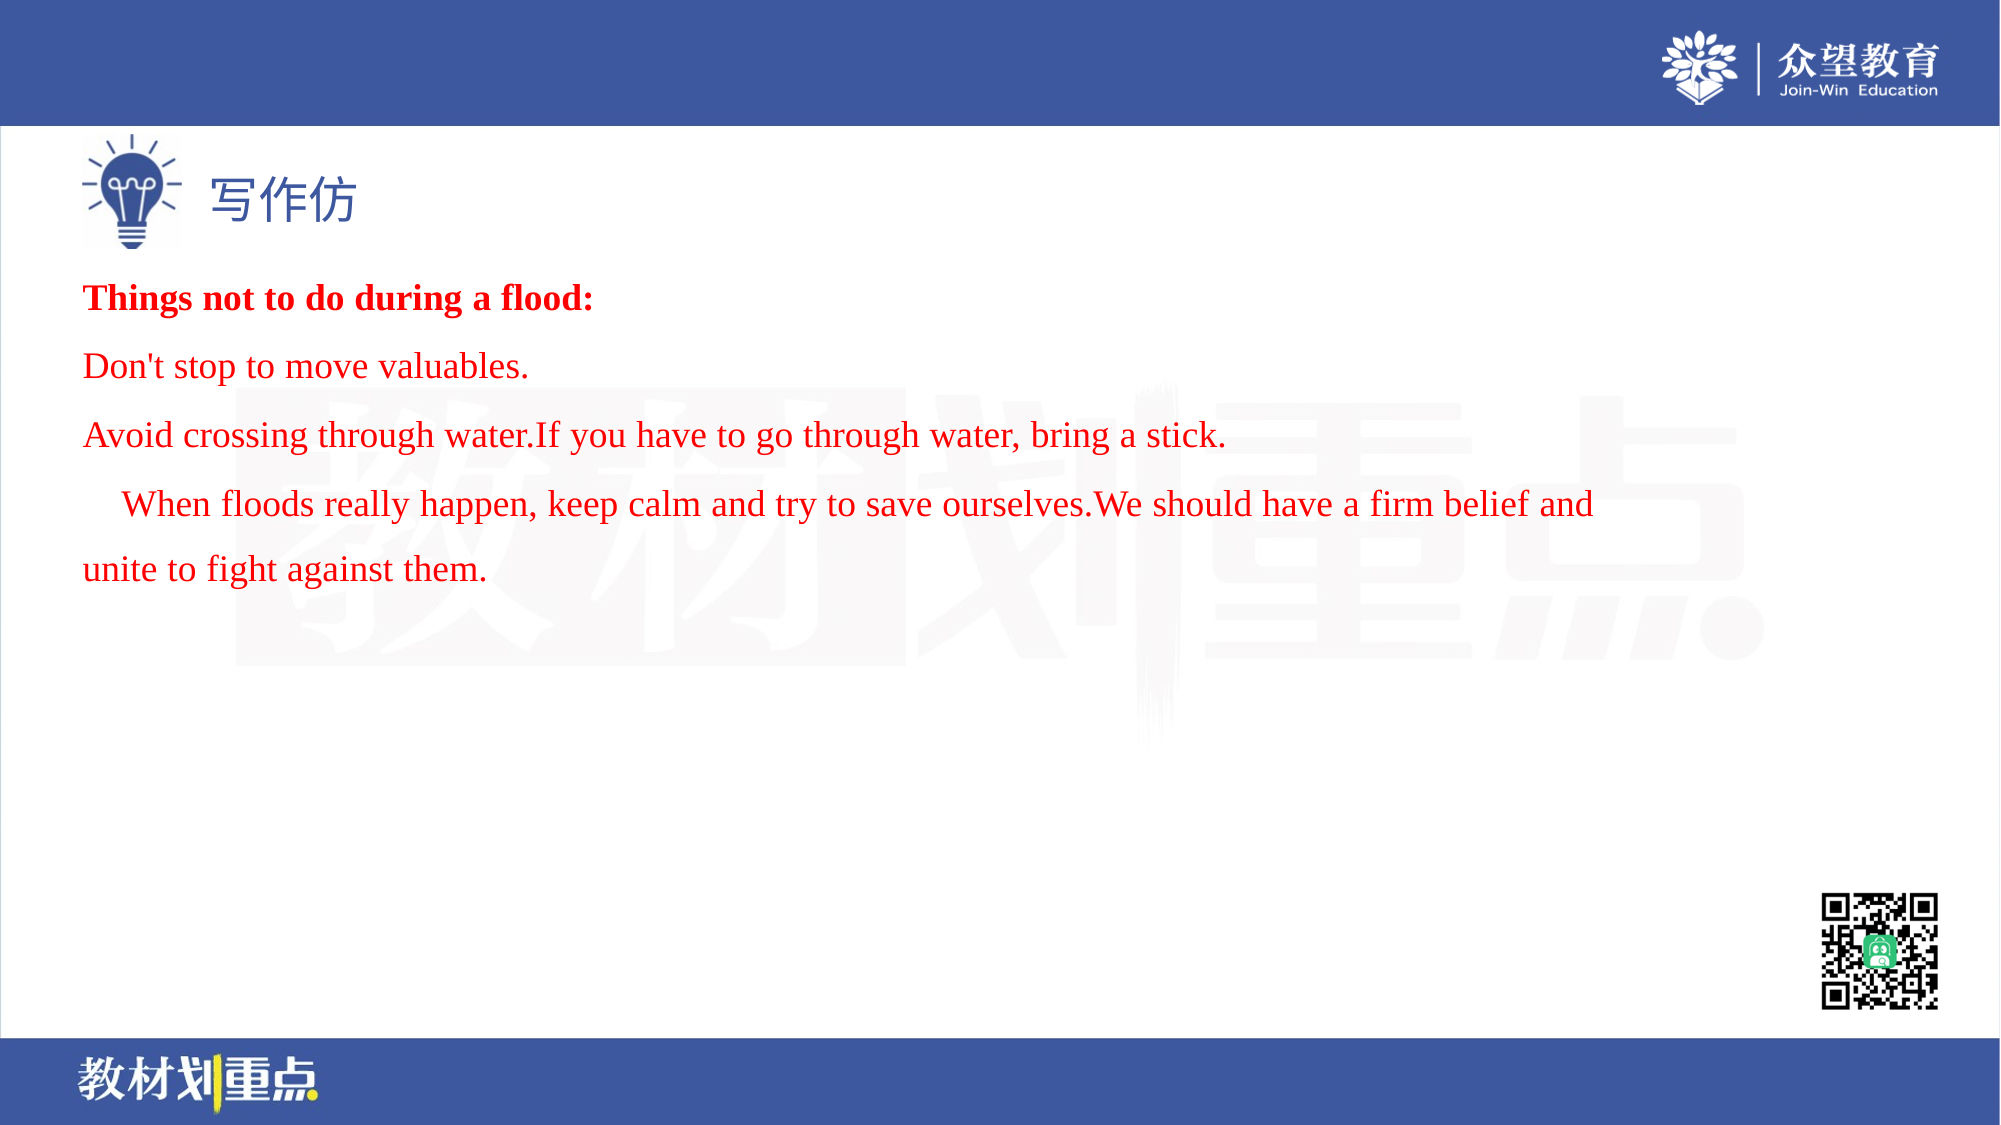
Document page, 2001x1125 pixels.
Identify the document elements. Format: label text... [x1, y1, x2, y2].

text_box Things not to do during a flood: Don't stop to move valuables. Avoid crossing through water.If you have to go through water, bring a stick. When floods really happen, keep calm and try to save ourselves.We should have a firm belief and unite to fight against them. [82, 248, 1817, 582]
picture [0, 0, 2000, 1125]
